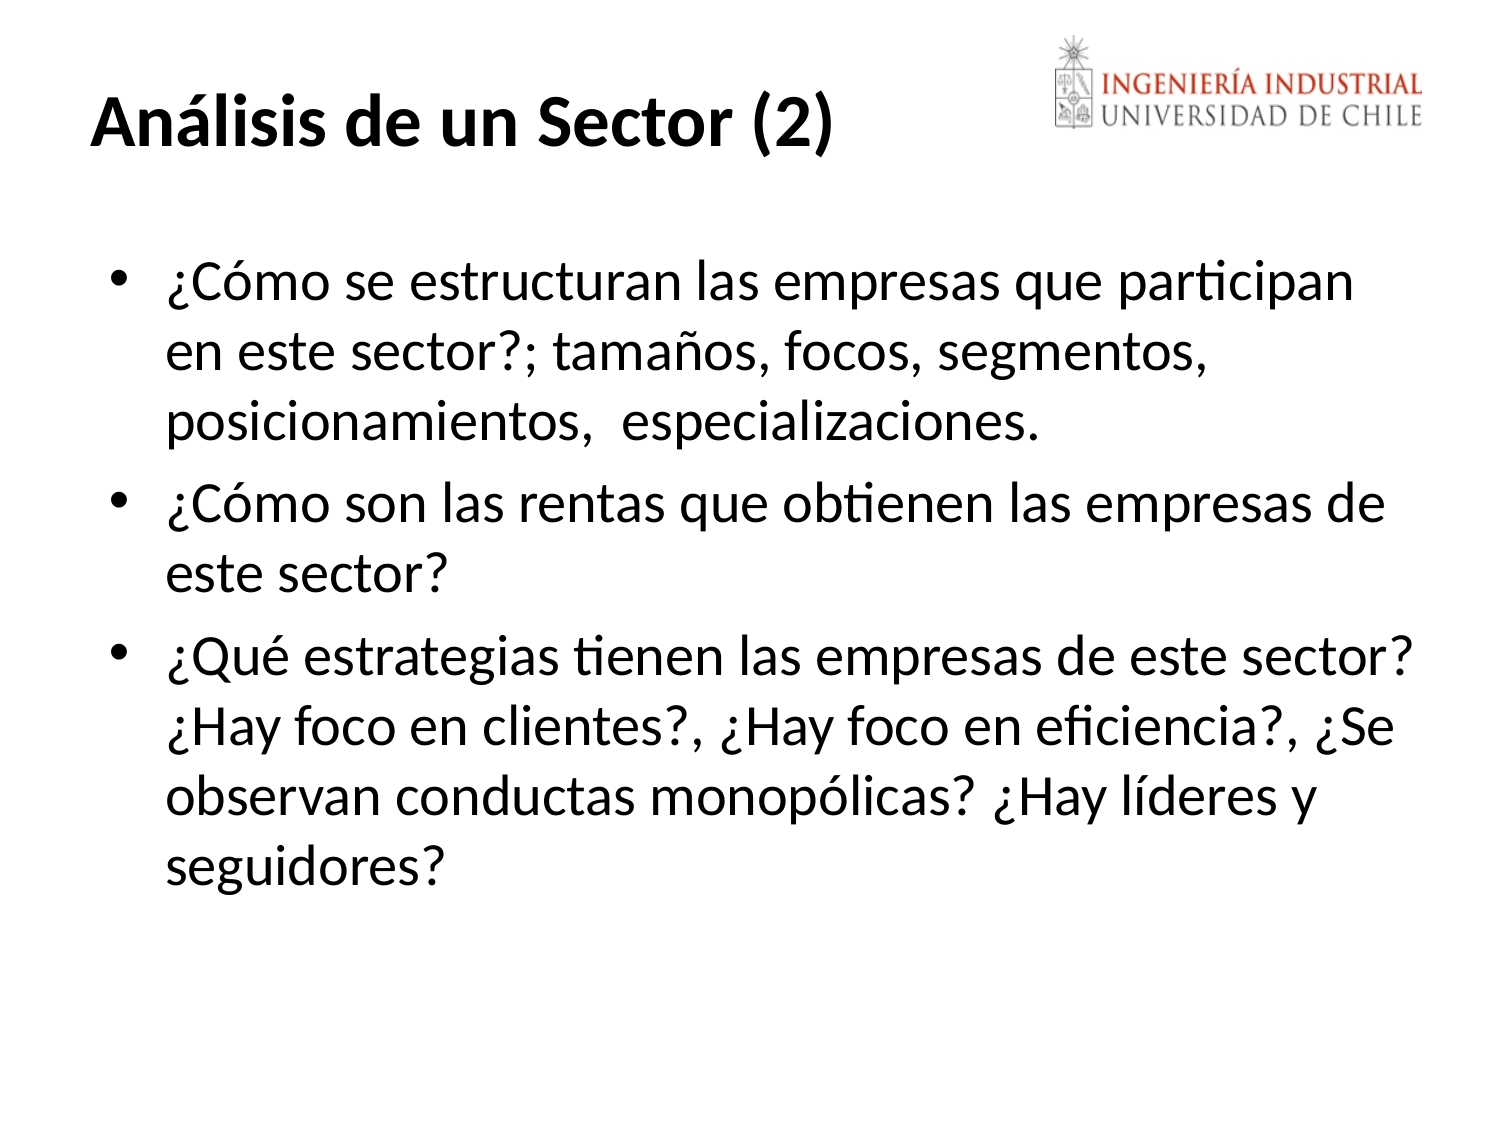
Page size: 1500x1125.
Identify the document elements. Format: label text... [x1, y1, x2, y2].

title Análisis de un Sector (2) [75, 45, 1425, 188]
picture [1055, 35, 1422, 45]
list ¿Cómo se estructuran las empresas que participan en este sector?; tamaños, focos, segmentos, posicionamientos, especializaciones. ¿Cómo son las rentas que obtienen las empresas de este sector? ¿Qué estrategias tienen las empresas de este sector? ¿Hay foco en clientes?, ¿Hay foco en eficiencia?, ¿Se observan conductas monopólicas? ¿Hay líderes y seguidores? [93, 234, 1444, 1055]
